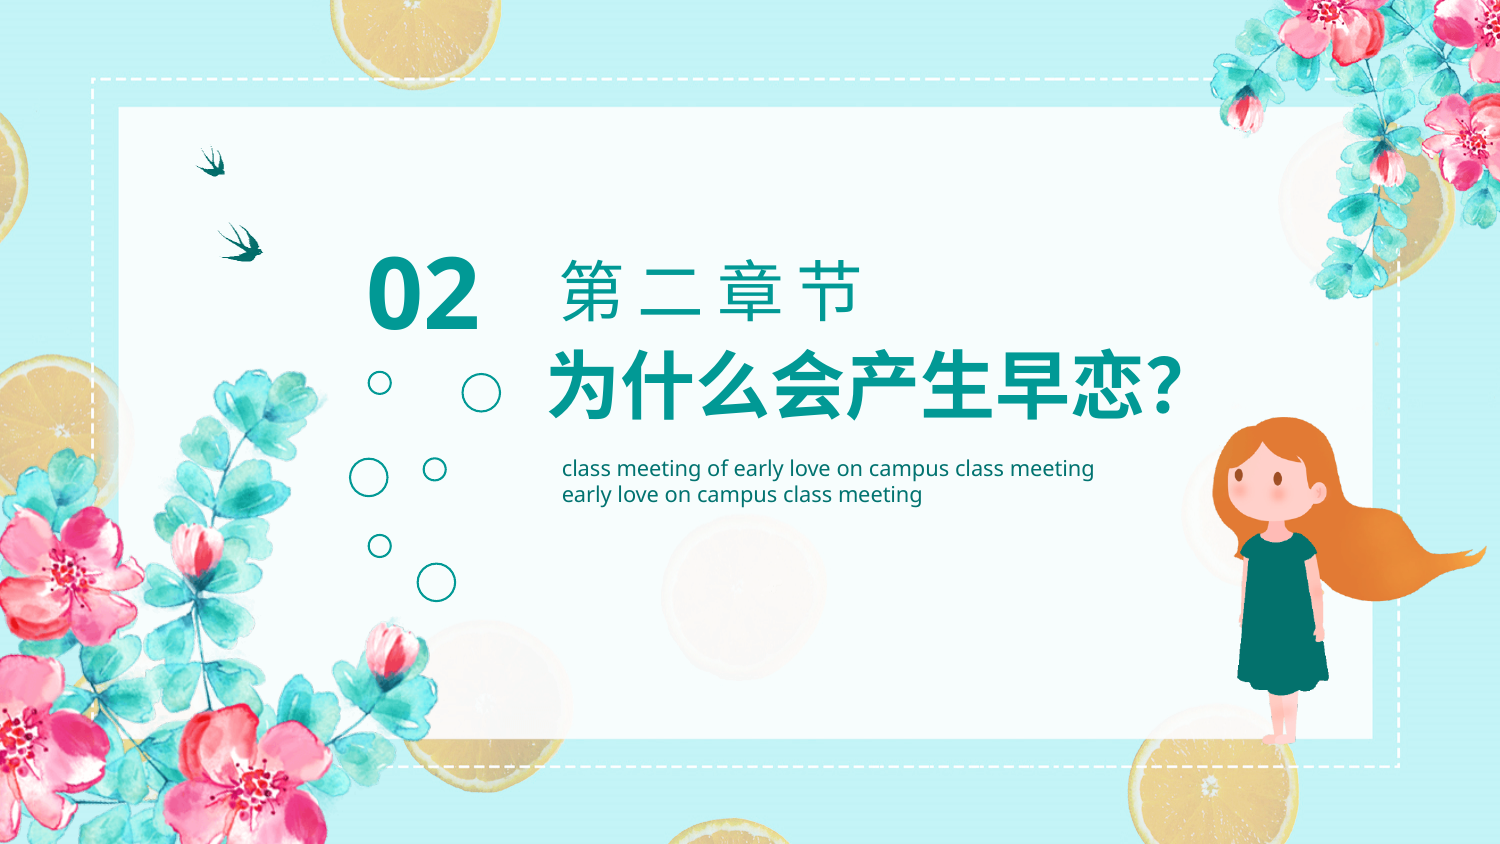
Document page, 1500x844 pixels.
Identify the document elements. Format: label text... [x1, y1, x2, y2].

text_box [314, 221, 534, 347]
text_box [349, 371, 500, 602]
text_box 第二章节 [512, 207, 910, 372]
text_box 为什么会产生早恋？ [533, 321, 1234, 446]
text_box class meeting of early love on campus class meeting early love on campus class meeting [547, 446, 1111, 514]
picture [0, 0, 1500, 844]
